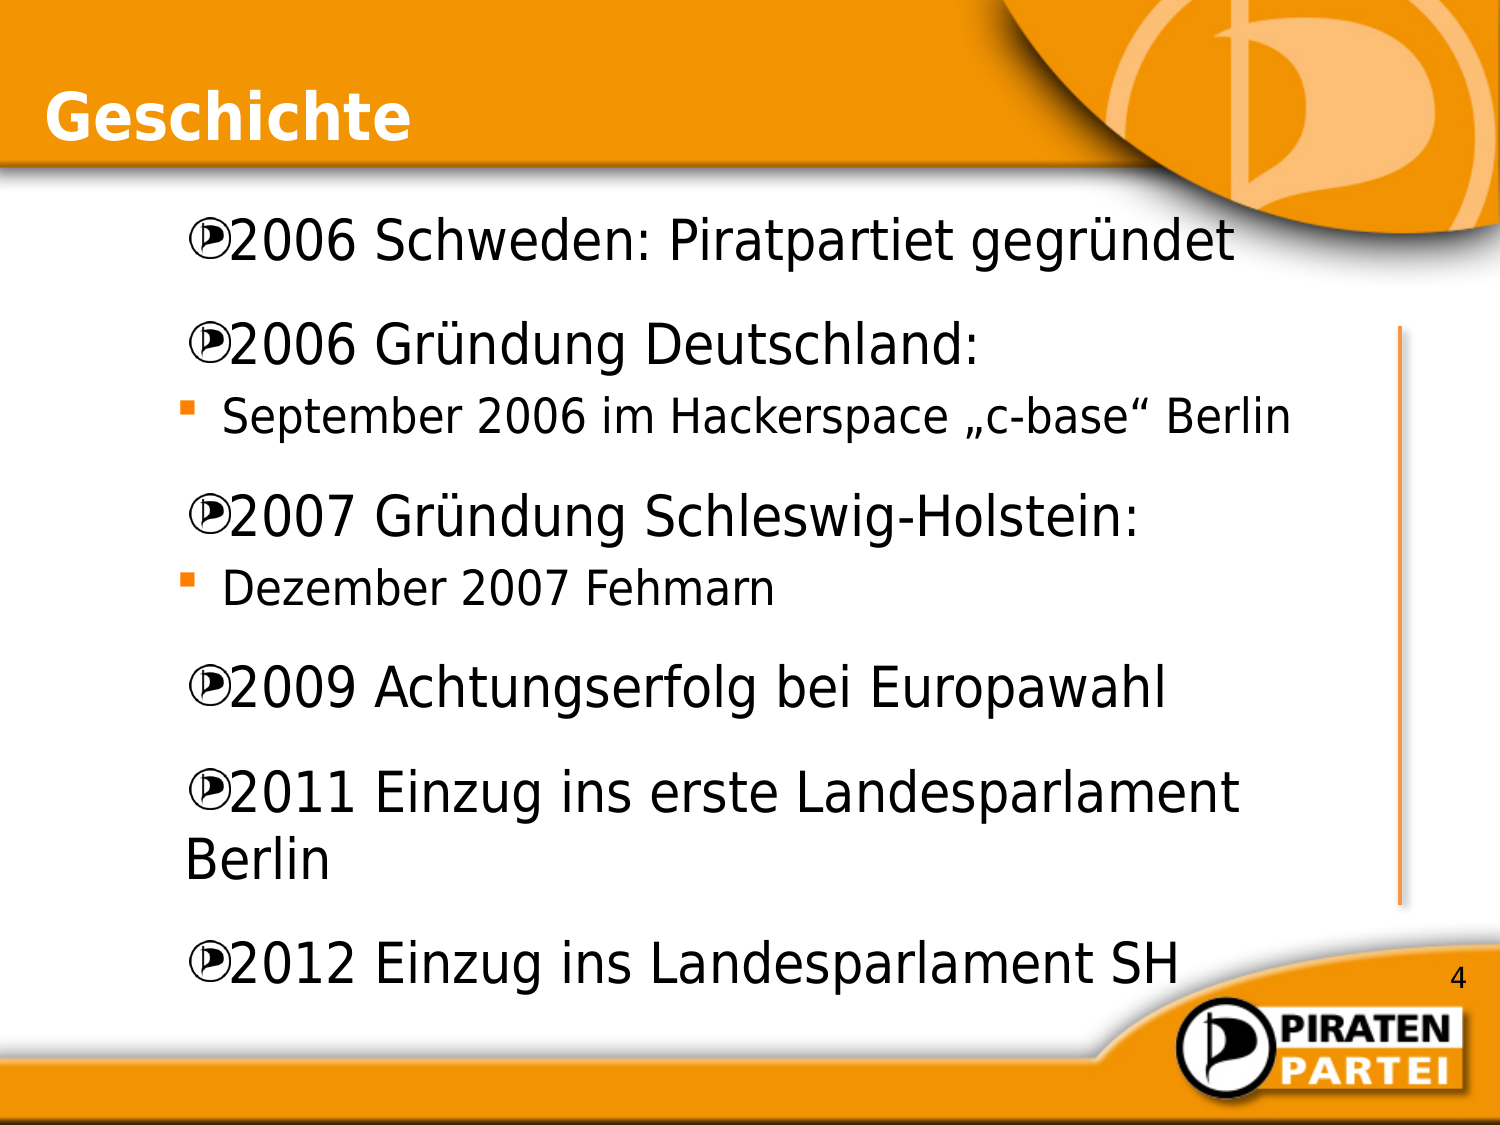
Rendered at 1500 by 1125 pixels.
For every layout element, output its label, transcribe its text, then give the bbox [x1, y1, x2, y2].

list 2006 Schweden: Piratpartiet gegründet 2006 Gründung Deutschland: September 2006 im Hackerspace „c-base“ Berlin 2007 Gründung Schleswig-Holstein: Dezember 2007 Fehmarn 2009 Achtungserfolg bei Europawahl 2011 Einzug ins erste Landesparlament Berlin 2012 Einzug ins Landesparlament SH [88, 196, 1400, 1005]
title Geschichte [29, 66, 1377, 161]
slide_number 4 [1387, 952, 1483, 1001]
picture [0, 0, 1500, 1125]
